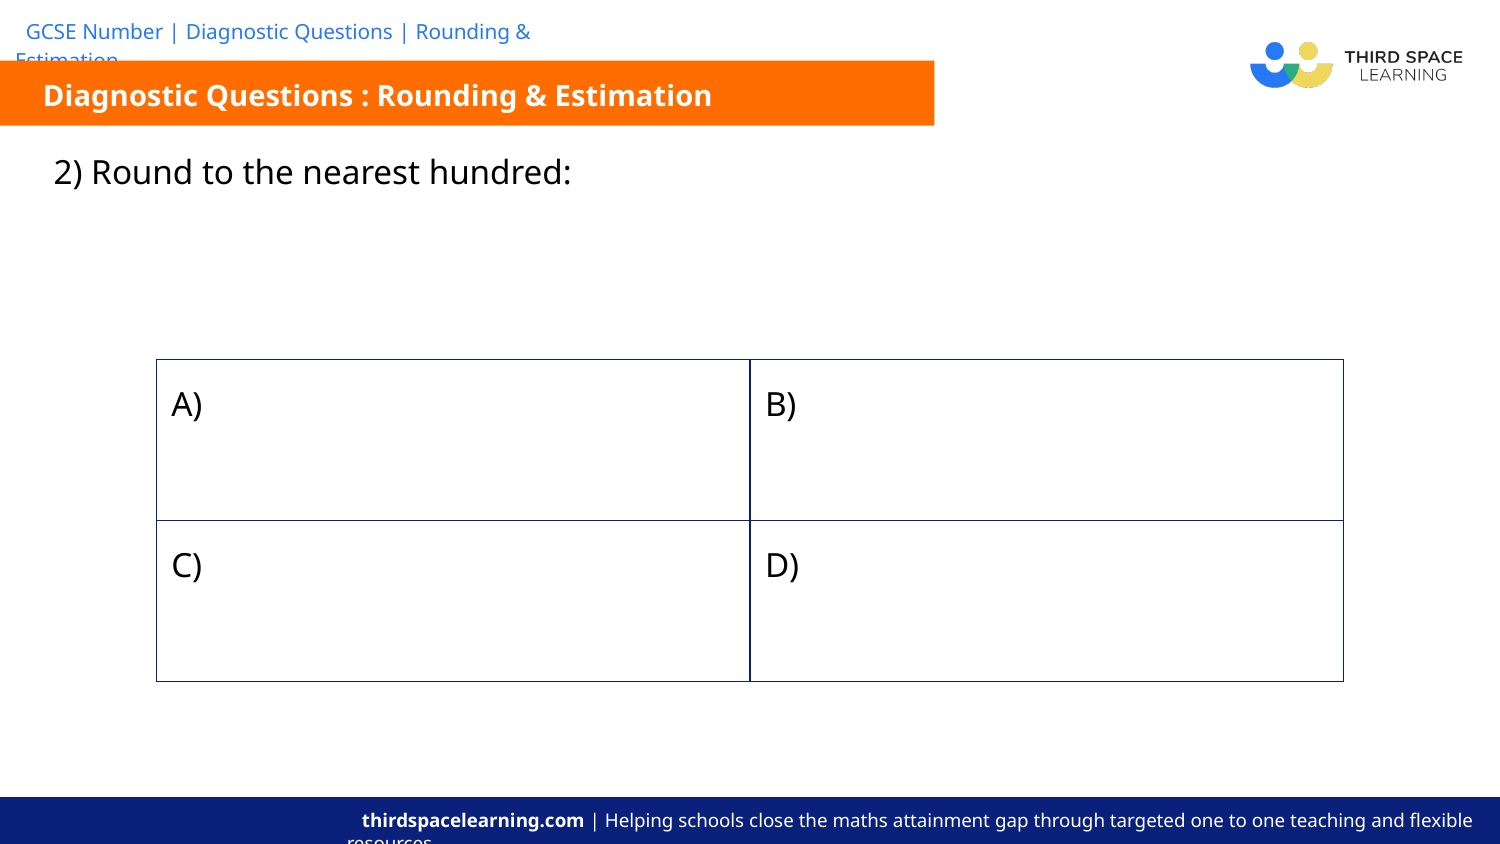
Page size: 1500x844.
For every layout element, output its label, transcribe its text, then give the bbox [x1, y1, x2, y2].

picture [1250, 33, 1465, 99]
text_box Diagnostic Questions : Rounding & Estimation [27, 61, 849, 127]
